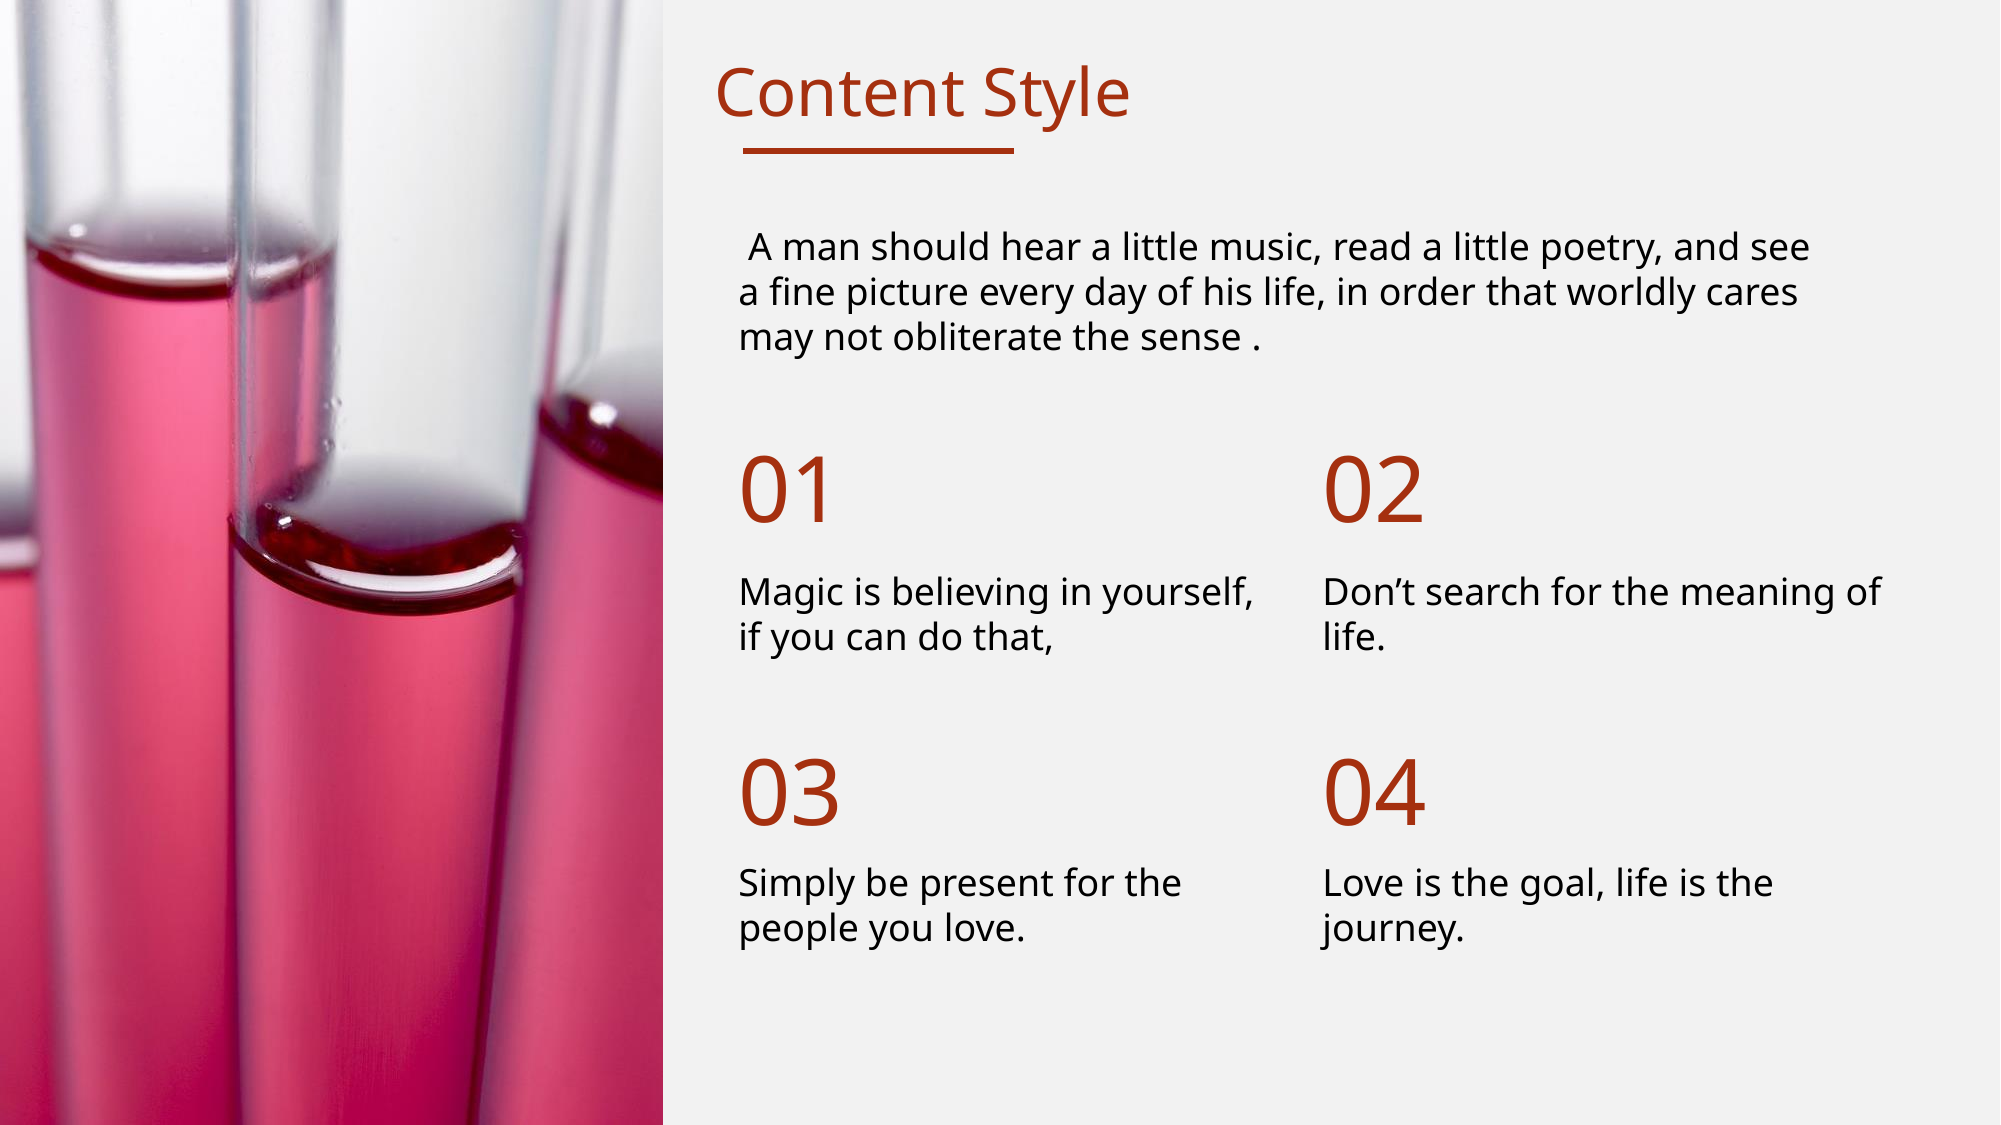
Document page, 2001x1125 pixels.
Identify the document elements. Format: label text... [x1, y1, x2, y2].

text_box 02 [1307, 423, 1557, 549]
text_box A man should hear a little music, read a little poetry, and see a fine picture every day of his life, in order that worldly cares may not obliterate the sense . [723, 215, 1840, 366]
text_box Magic is believing in yourself, if you can do that, [723, 560, 1307, 665]
picture [0, 0, 663, 1125]
text_box Content Style [699, 42, 1148, 137]
text_box Don’t search for the meaning of life. [1307, 560, 1903, 665]
text_box Love is the goal, life is the journey. [1307, 851, 1903, 957]
text_box 01 [723, 423, 973, 549]
text_box 04 [1307, 726, 1557, 851]
text_box 03 [723, 726, 973, 851]
text_box Simply be present for the people you love. [723, 851, 1276, 957]
